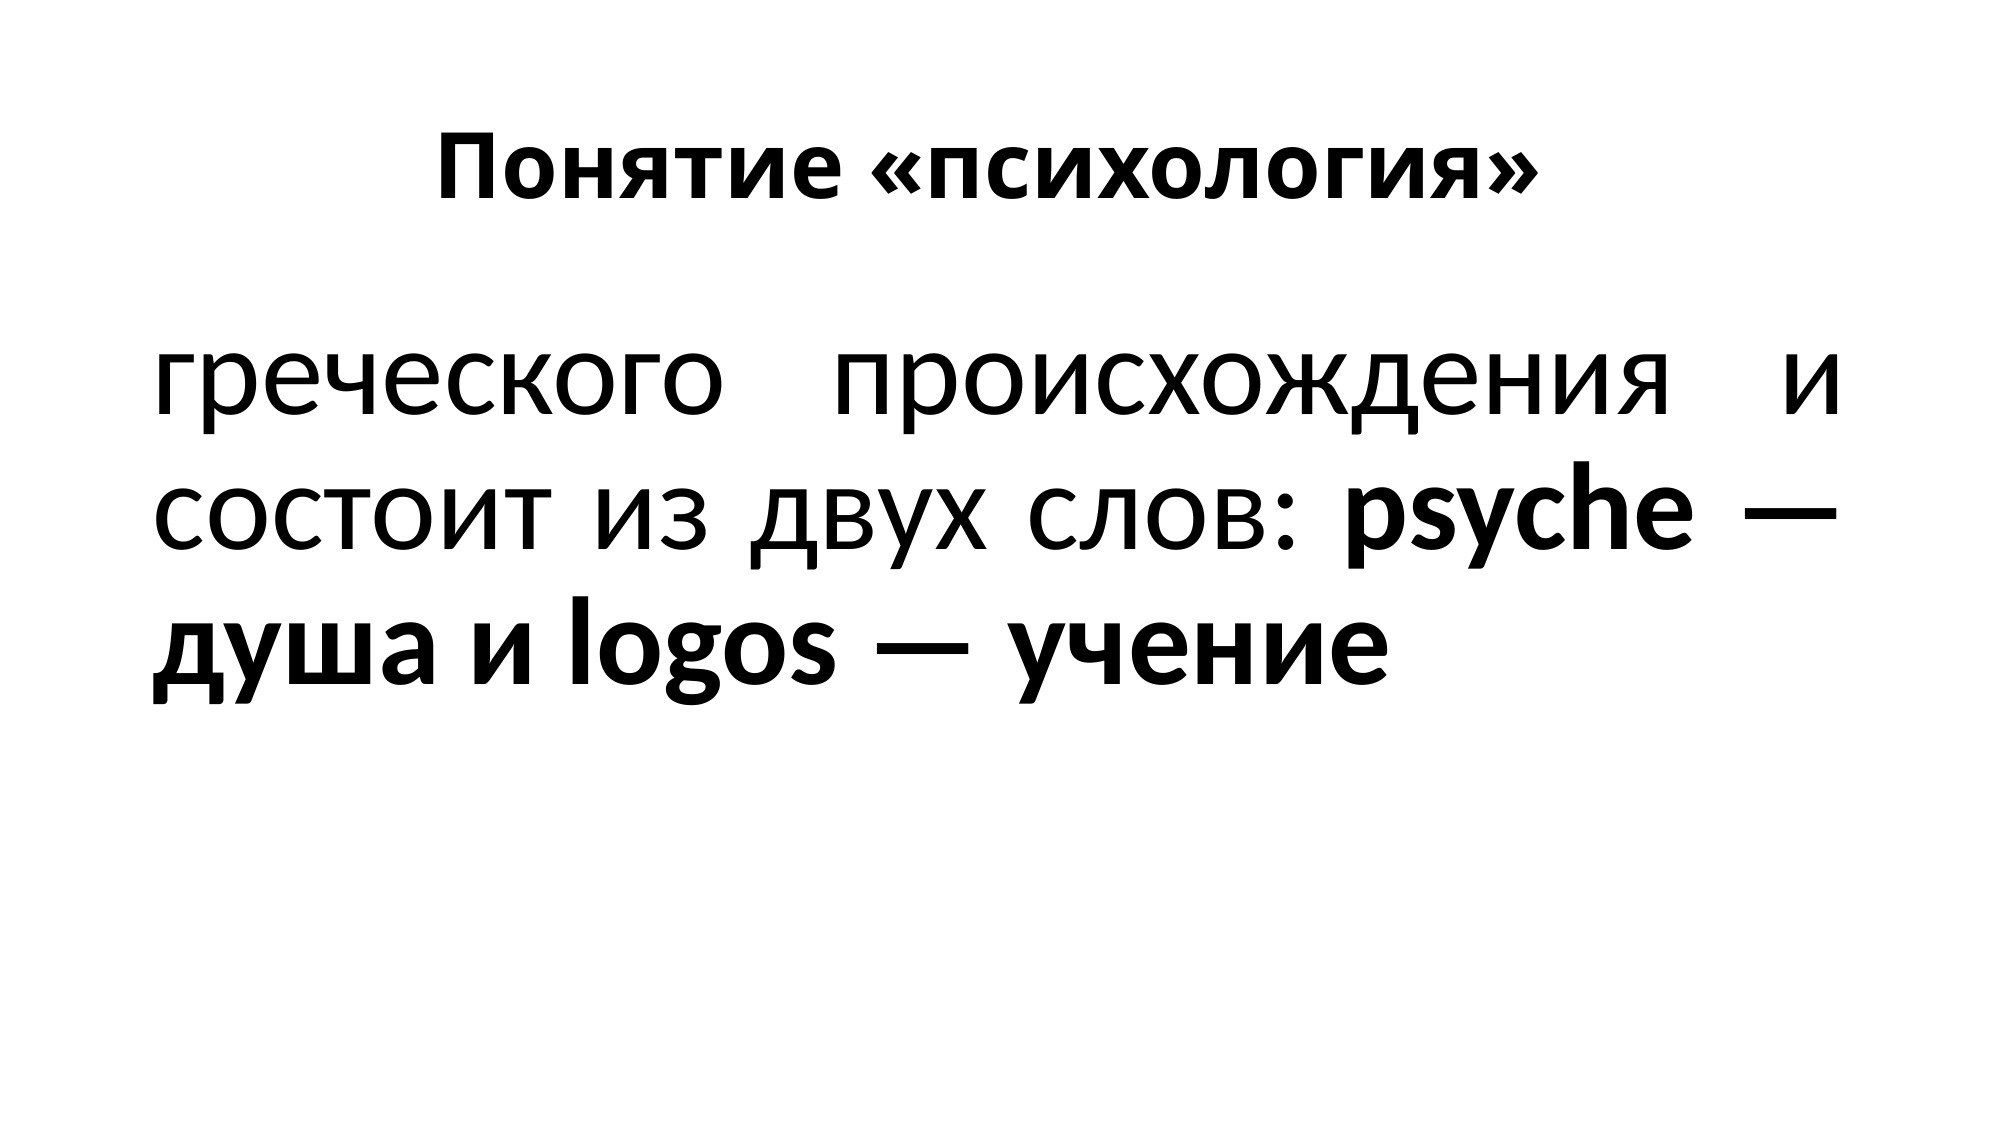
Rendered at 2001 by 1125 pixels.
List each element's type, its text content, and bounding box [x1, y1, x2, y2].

list греческого происхождения и состоит из двух слов: psyche — душа и logos — учение [137, 299, 1863, 1014]
title Понятие «психология» [137, 59, 1863, 278]
